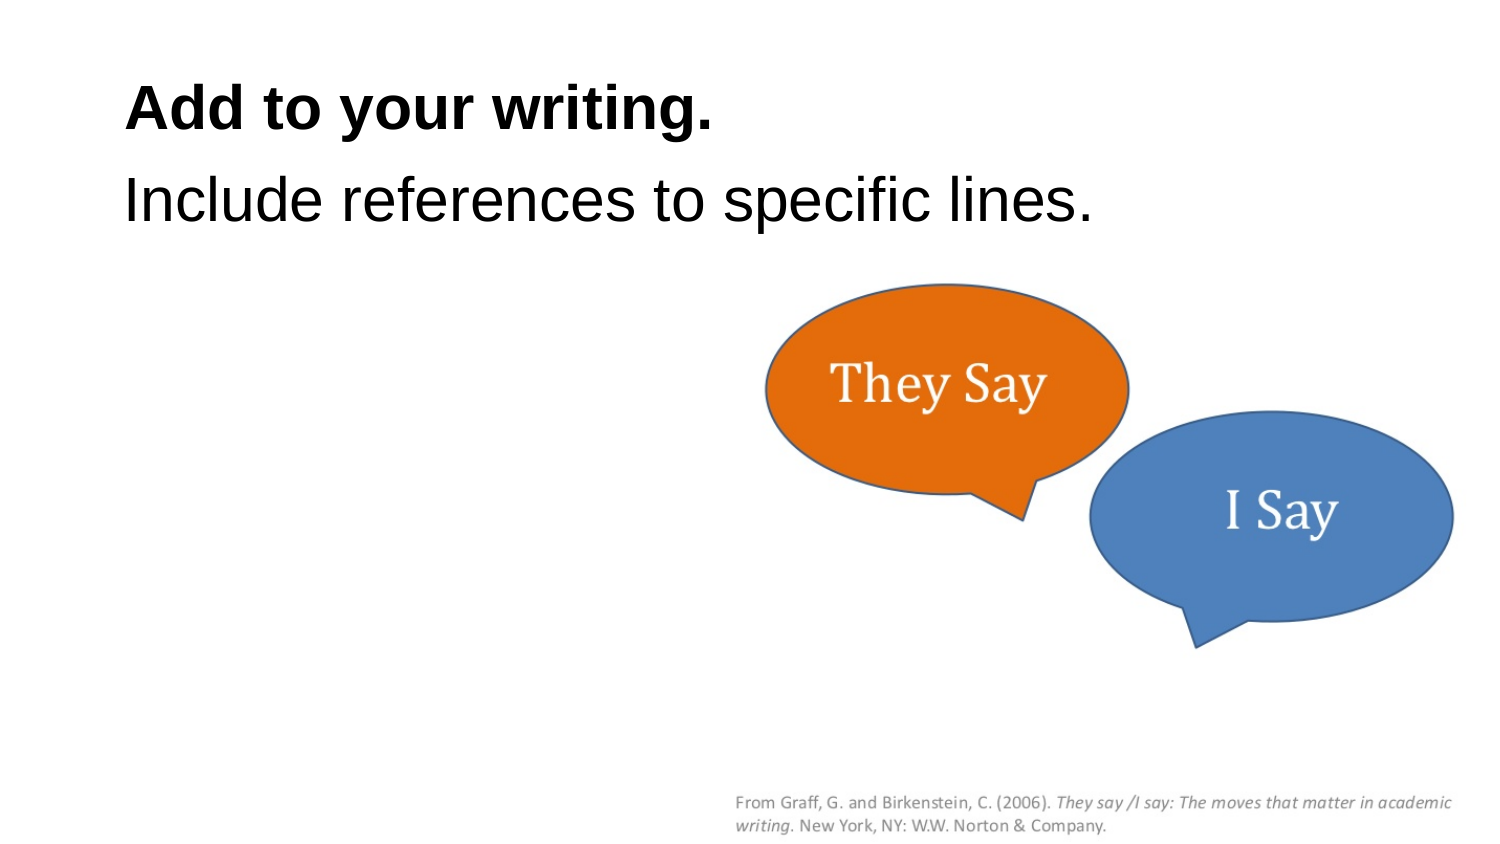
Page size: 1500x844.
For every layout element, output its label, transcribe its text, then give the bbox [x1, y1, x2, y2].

picture [728, 272, 1491, 844]
title Add to your writing. [75, 33, 1425, 143]
list Include references to specific lines. [75, 143, 1425, 754]
